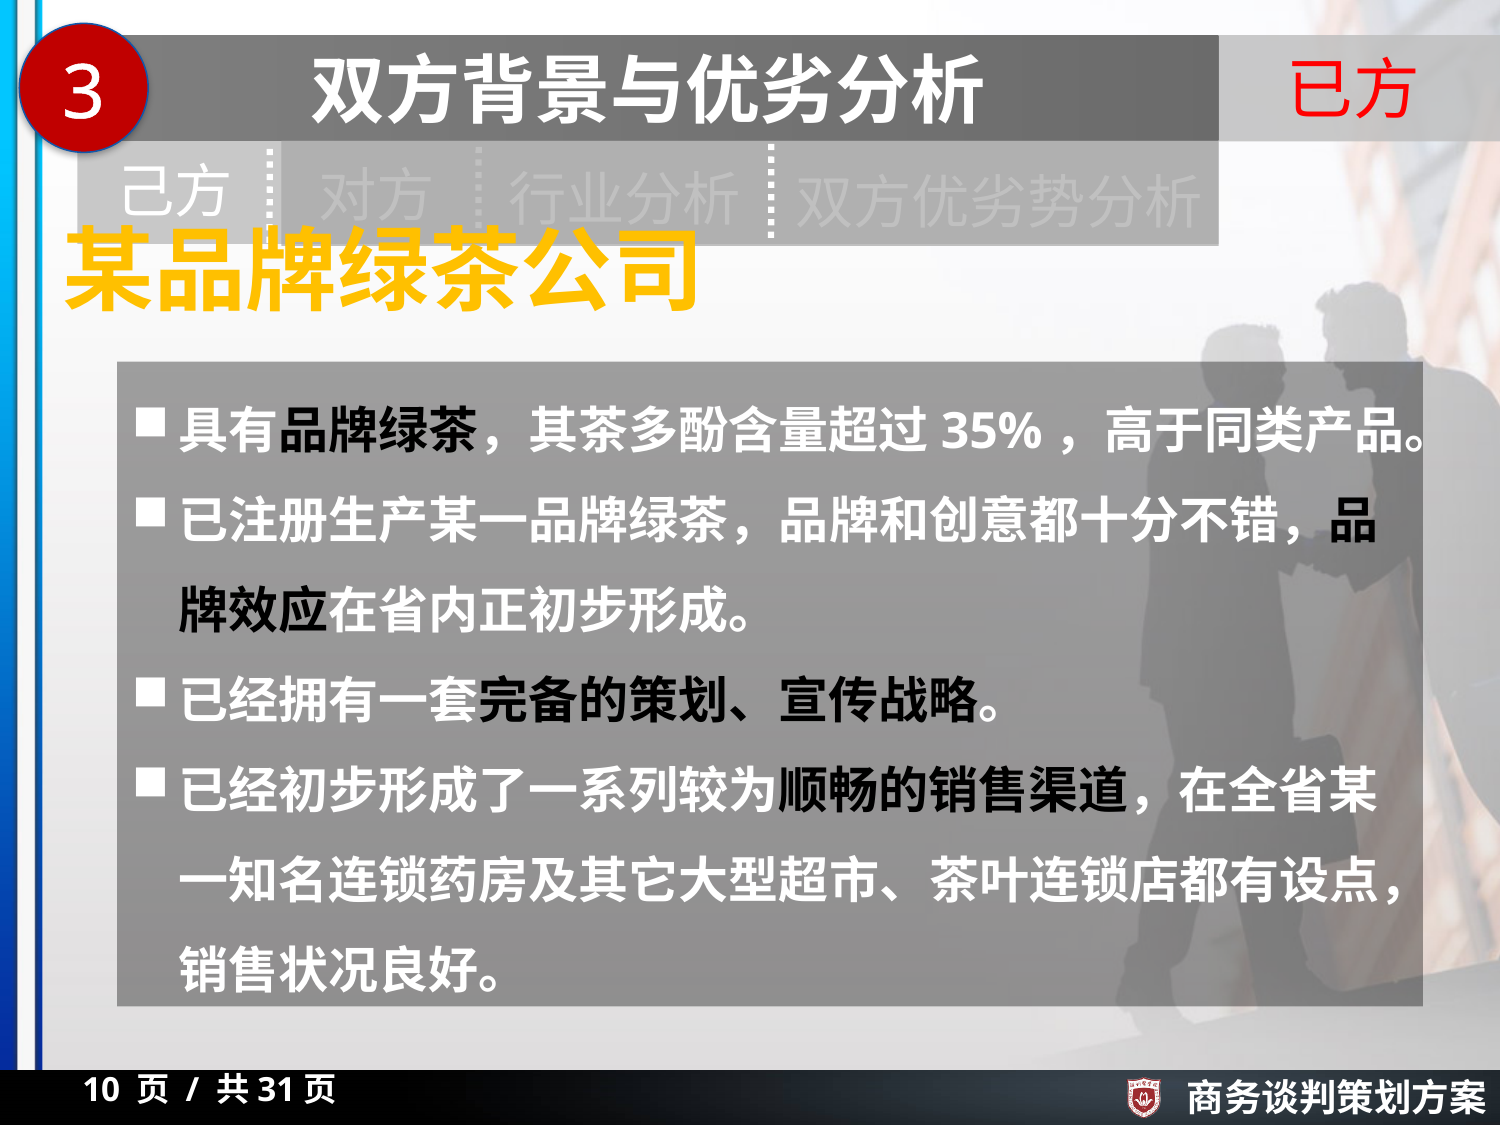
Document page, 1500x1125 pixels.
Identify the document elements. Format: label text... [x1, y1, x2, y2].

text_box 3 [18, 22, 149, 136]
text_box 双方背景与优劣分析 [122, 33, 1219, 136]
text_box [33, 138, 1228, 247]
text_box 某品牌绿茶公司 [47, 254, 1152, 330]
picture [0, 0, 1500, 1125]
slide_number 10 页 / 共31页 [0, 1063, 352, 1119]
text_box 具有品牌绿茶，其茶多酚含量超过35%，高于同类产品。 已注册生产某一品牌绿茶，品牌和创意都十分不错，品牌效应在省内正初步形成。 已经拥有一套完备的策划、宣传战略。 已经初步形成了一系列较为顺畅的销售渠道，在全省某一知名连锁药房及其它大型超市、茶叶连锁店都有设点，销售状况良好。 [117, 361, 1423, 1007]
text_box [1218, 34, 1500, 142]
picture [43, 0, 1500, 36]
